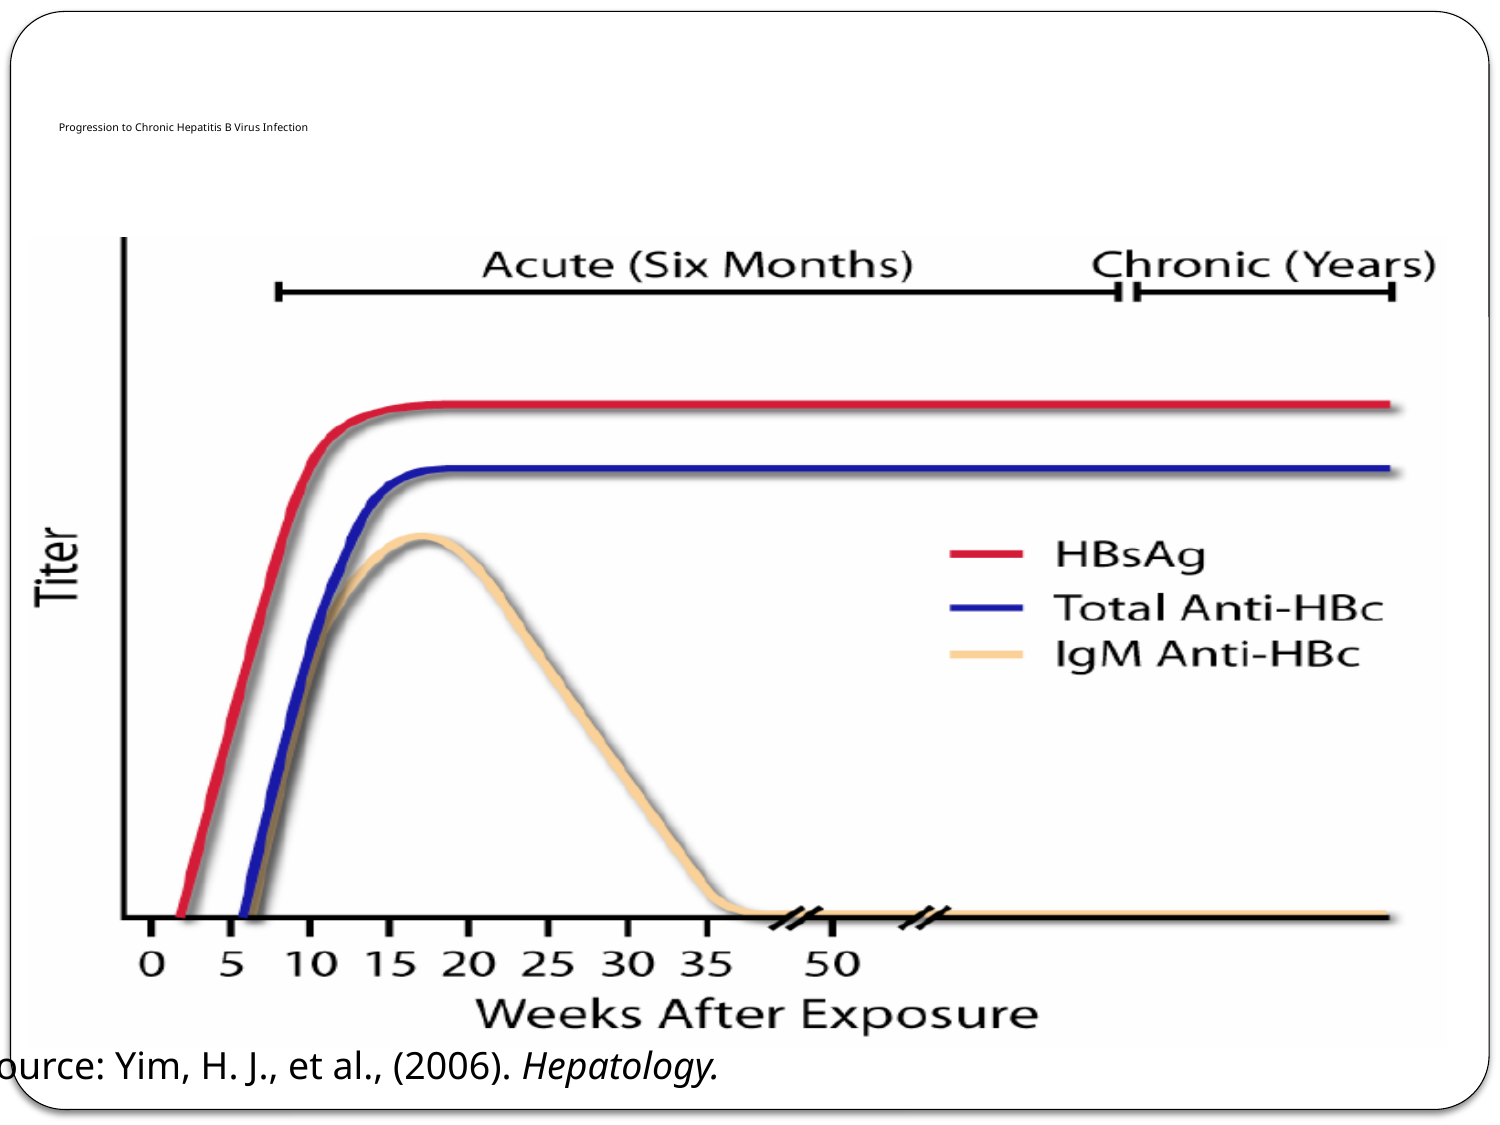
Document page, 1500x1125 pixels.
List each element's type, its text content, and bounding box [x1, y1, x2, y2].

title Progression to Chronic Hepatitis B Virus Infection [41, 78, 1459, 149]
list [29, 237, 1448, 1047]
text_box Source: Yim, H. J., et al., (2006). Hepatology. [0, 1034, 736, 1095]
